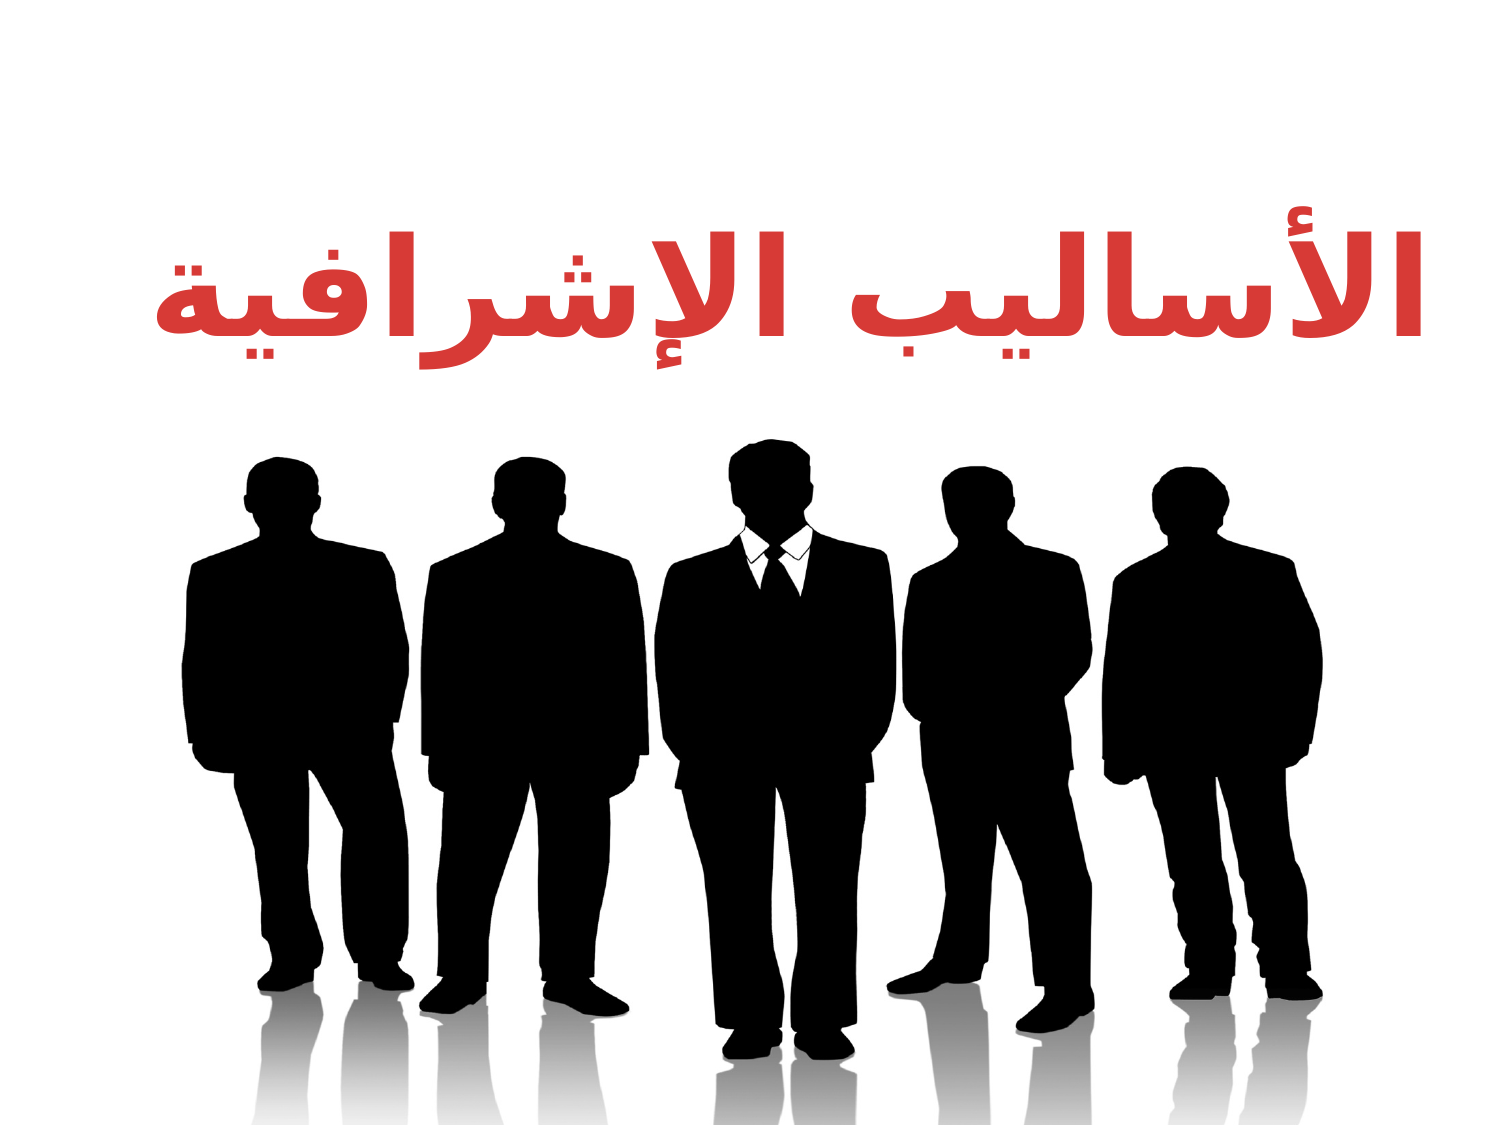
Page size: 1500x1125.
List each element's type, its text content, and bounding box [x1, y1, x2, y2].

text_box الأساليب الإشرافية [133, 191, 1449, 371]
picture [0, 373, 1500, 1125]
